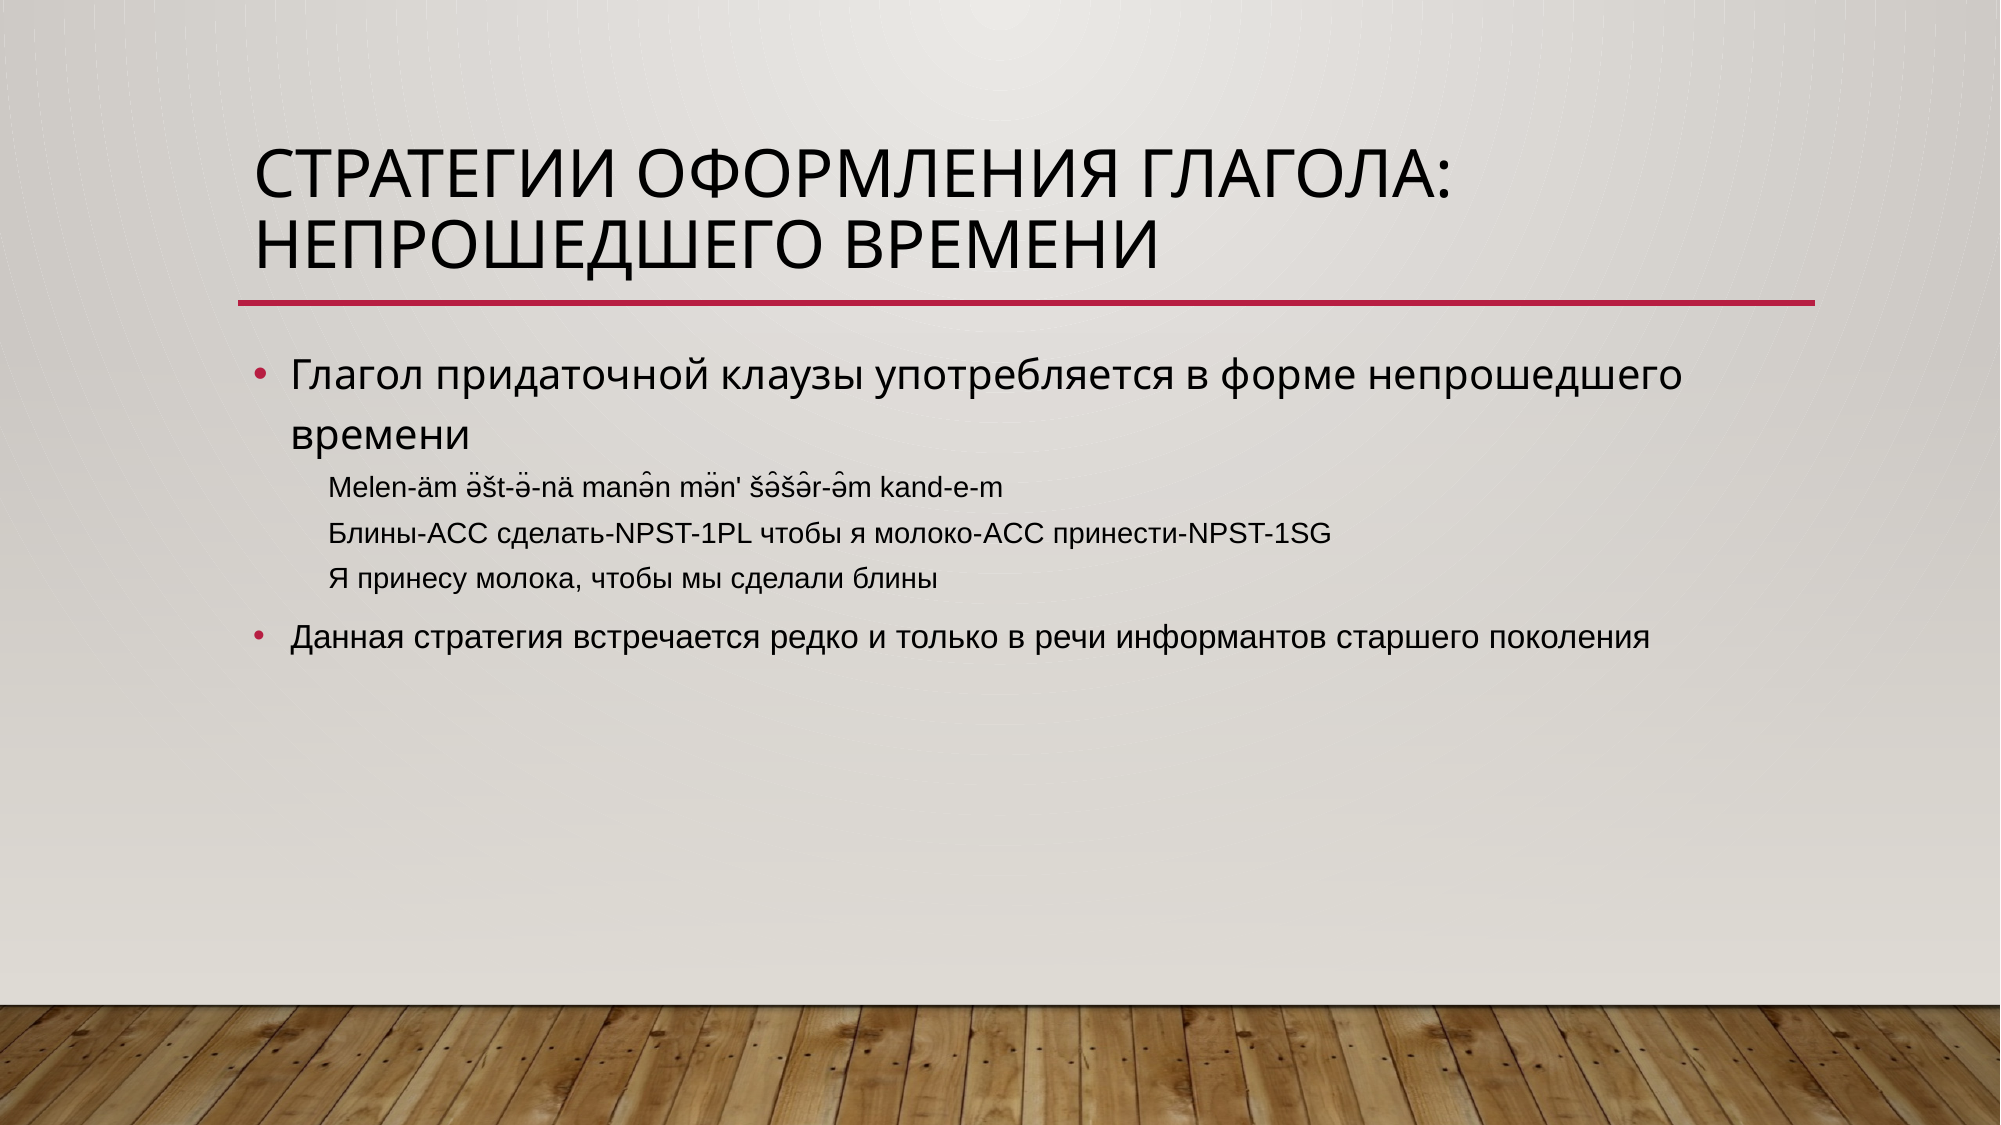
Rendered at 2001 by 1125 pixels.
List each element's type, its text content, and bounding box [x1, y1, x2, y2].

list Глагол придаточной клаузы употребляется в форме непрошедшего времени Melen-äm ə̈št-ə̈-nä manə̑n mə̈n' šə̑šə̑r-ə̑m kand-e-m Блины-ACC сделать-NPST-1PL чтобы я молоко-ACC принести-NPST-1SG Я принесу молока, чтобы мы сделали блины Данная стратегия встречается редко и только в речи информантов старшего поколения [238, 330, 1814, 897]
title Стратегии оформления глагола: непрошедшего времени [238, 131, 1814, 305]
picture [0, 1005, 2000, 1125]
